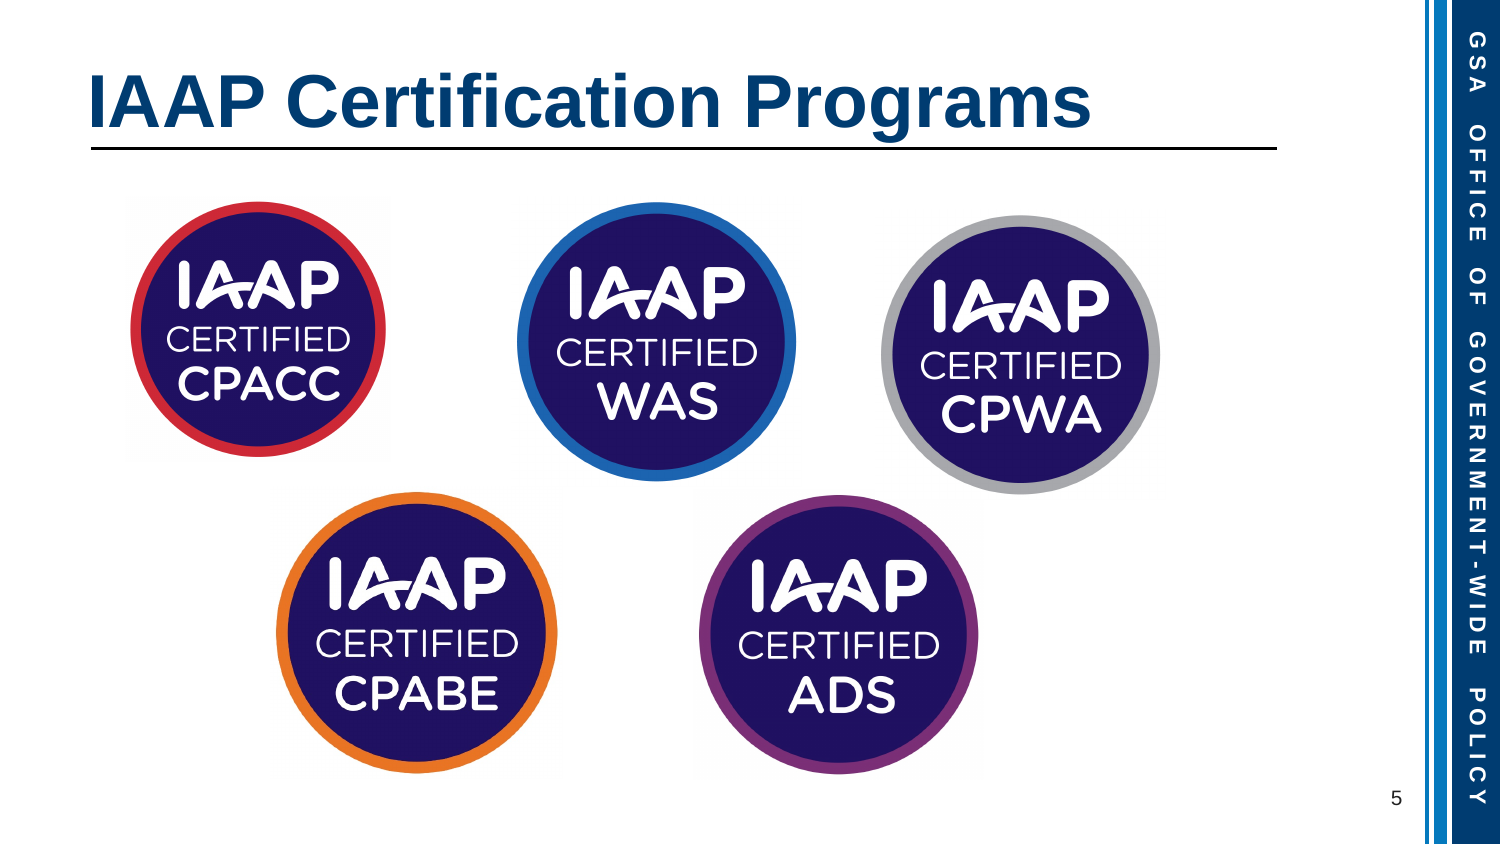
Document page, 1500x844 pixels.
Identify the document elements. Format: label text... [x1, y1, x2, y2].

picture [692, 209, 1166, 780]
picture [124, 196, 391, 463]
picture [270, 196, 802, 779]
slide_number 5 [1327, 764, 1418, 830]
title IAAP Certification Programs [72, 12, 1390, 158]
